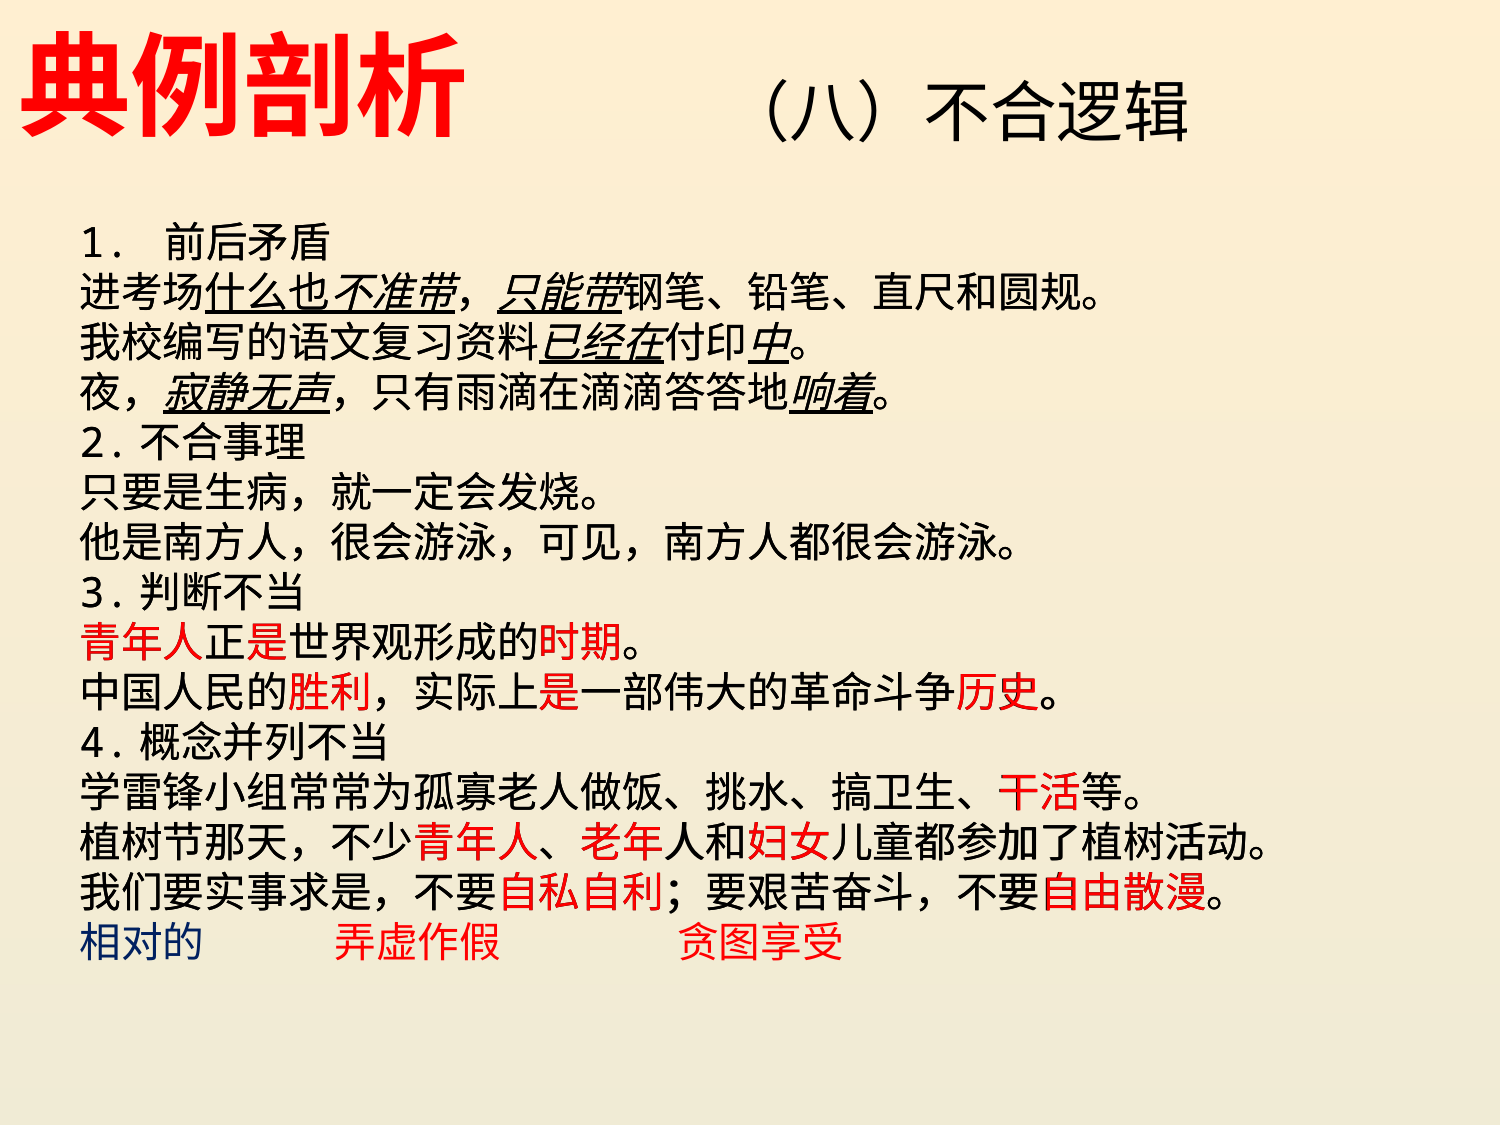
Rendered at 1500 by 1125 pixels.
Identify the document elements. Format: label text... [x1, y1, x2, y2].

text_box 1. 前后矛盾 进考场什么也不准带，只能带钢笔、铅笔、直尺和圆规。 我校编写的语文复习资料已经在付印中。 夜，寂静无声，只有雨滴在滴滴答答地响着。 2.不合事理 只要是生病，就一定会发烧。 他是南方人，很会游泳，可见，南方人都很会游泳。 3.判断不当 青年人正是世界观形成的时期。 中国人民的胜利，实际上是一部伟大的革命斗争历史。 4.概念并列不当 学雷锋小组常常为孤寡老人做饭、挑水、搞卫生、干活等。 植树节那天，不少青年人、老年人和妇女儿童都参加了植树活动。 我们要实事求是，不要自私自利；要艰苦奋斗，不要自由散漫。 相对的 弄虚作假 贪图享受 [64, 208, 1459, 974]
text_box 典例剖析 [3, 7, 484, 157]
text_box （八）不合逻辑 [708, 62, 1206, 158]
